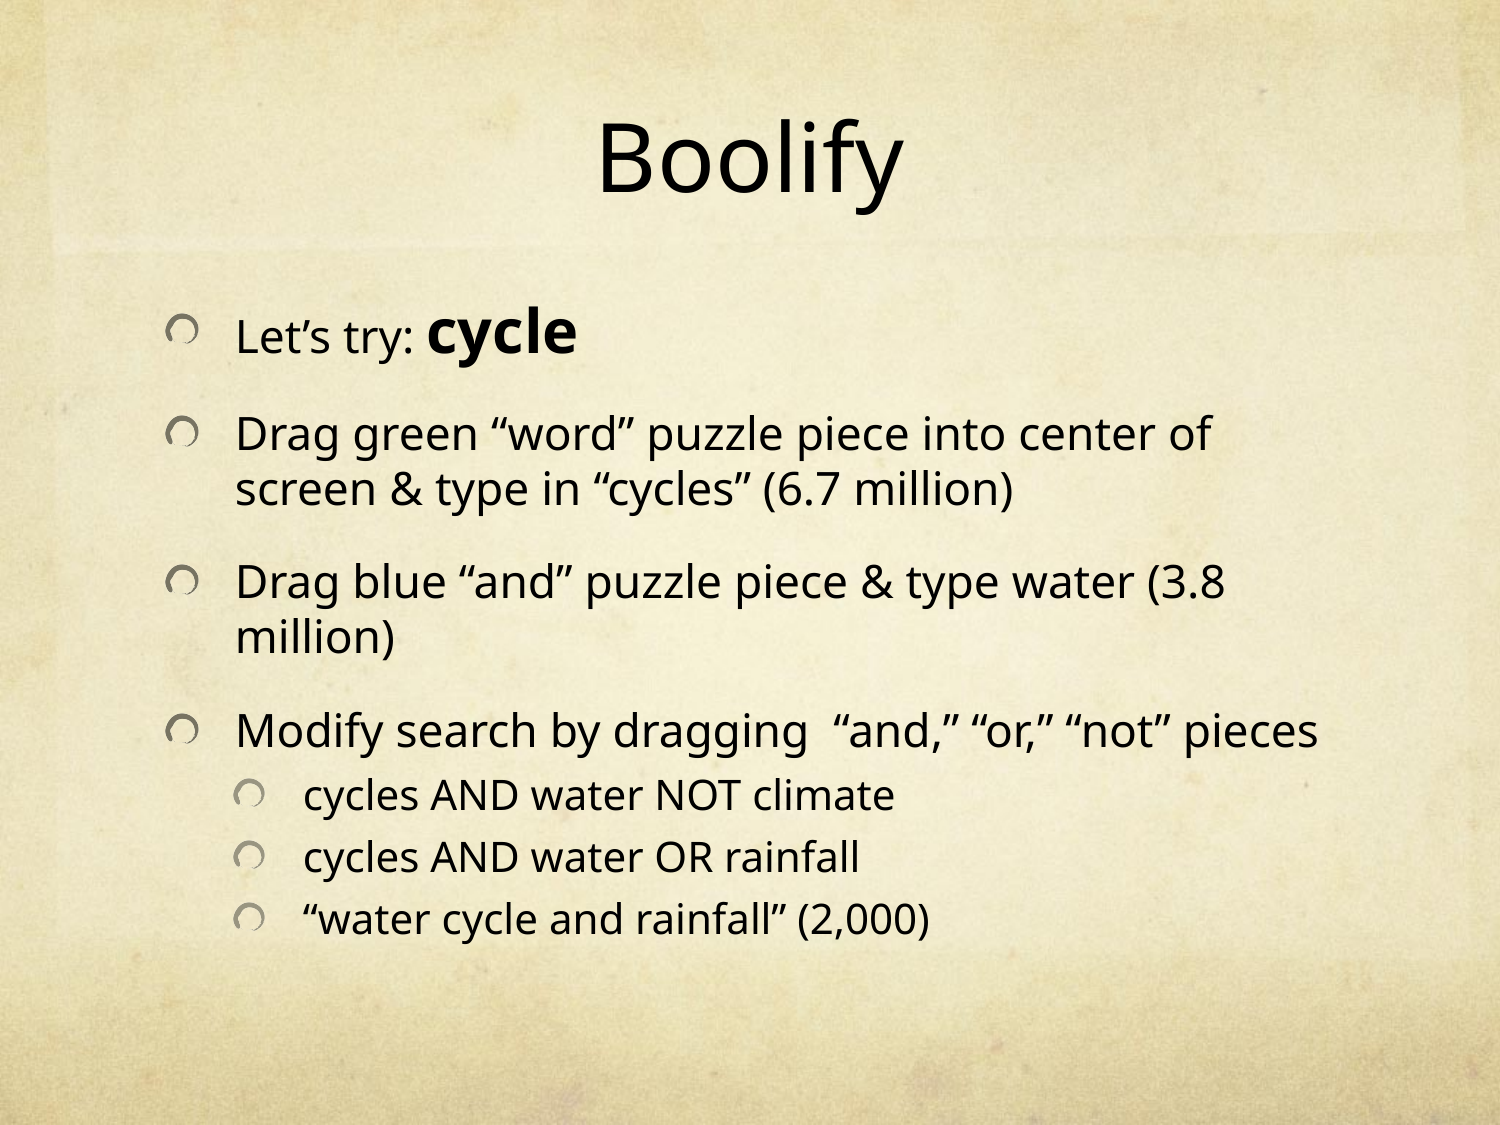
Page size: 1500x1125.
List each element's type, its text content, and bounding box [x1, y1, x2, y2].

list Let’s try: cycle Drag green “word” puzzle piece into center of screen & type in “cycles” (6.7 million) Drag blue “and” puzzle piece & type water (3.8 million) Modify search by dragging “and,” “or,” “not” pieces cycles AND water NOT climate cycles AND water OR rainfall “water cycle and rainfall” (2,000) [150, 284, 1350, 950]
picture [0, 0, 1500, 1125]
title Boolify [150, 82, 1350, 225]
